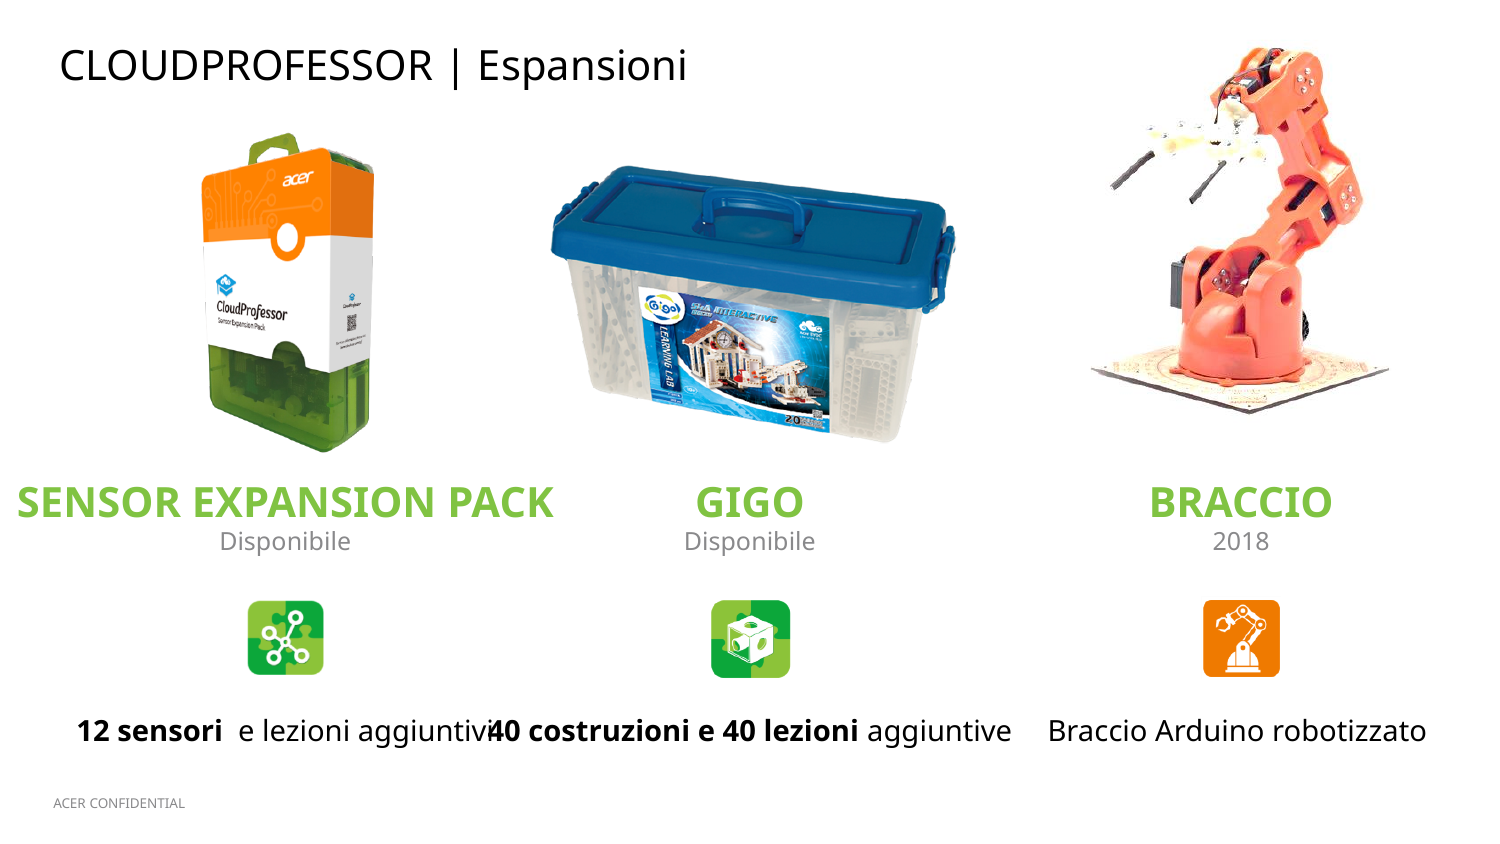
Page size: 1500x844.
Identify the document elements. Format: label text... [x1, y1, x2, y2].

picture [1019, 24, 1463, 424]
text_box 40 costruzioni e 40 lezioni aggiuntive [472, 704, 1028, 844]
text_box 12 sensori e lezioni aggiuntivi [61, 704, 472, 844]
picture [538, 159, 962, 449]
text_box SENSOR EXPANSION PACK Disponibile [2, 467, 569, 563]
picture [177, 126, 394, 469]
picture [1201, 596, 1282, 679]
picture [245, 598, 326, 677]
title CLOUDPROFESSOR | Espansioni [59, 48, 1014, 131]
text_box GIGO Disponibile [669, 467, 831, 563]
text_box BRACCIO 2018 [1133, 467, 1349, 563]
text_box Braccio Arduino robotizzato [1032, 704, 1450, 844]
picture [708, 597, 792, 681]
